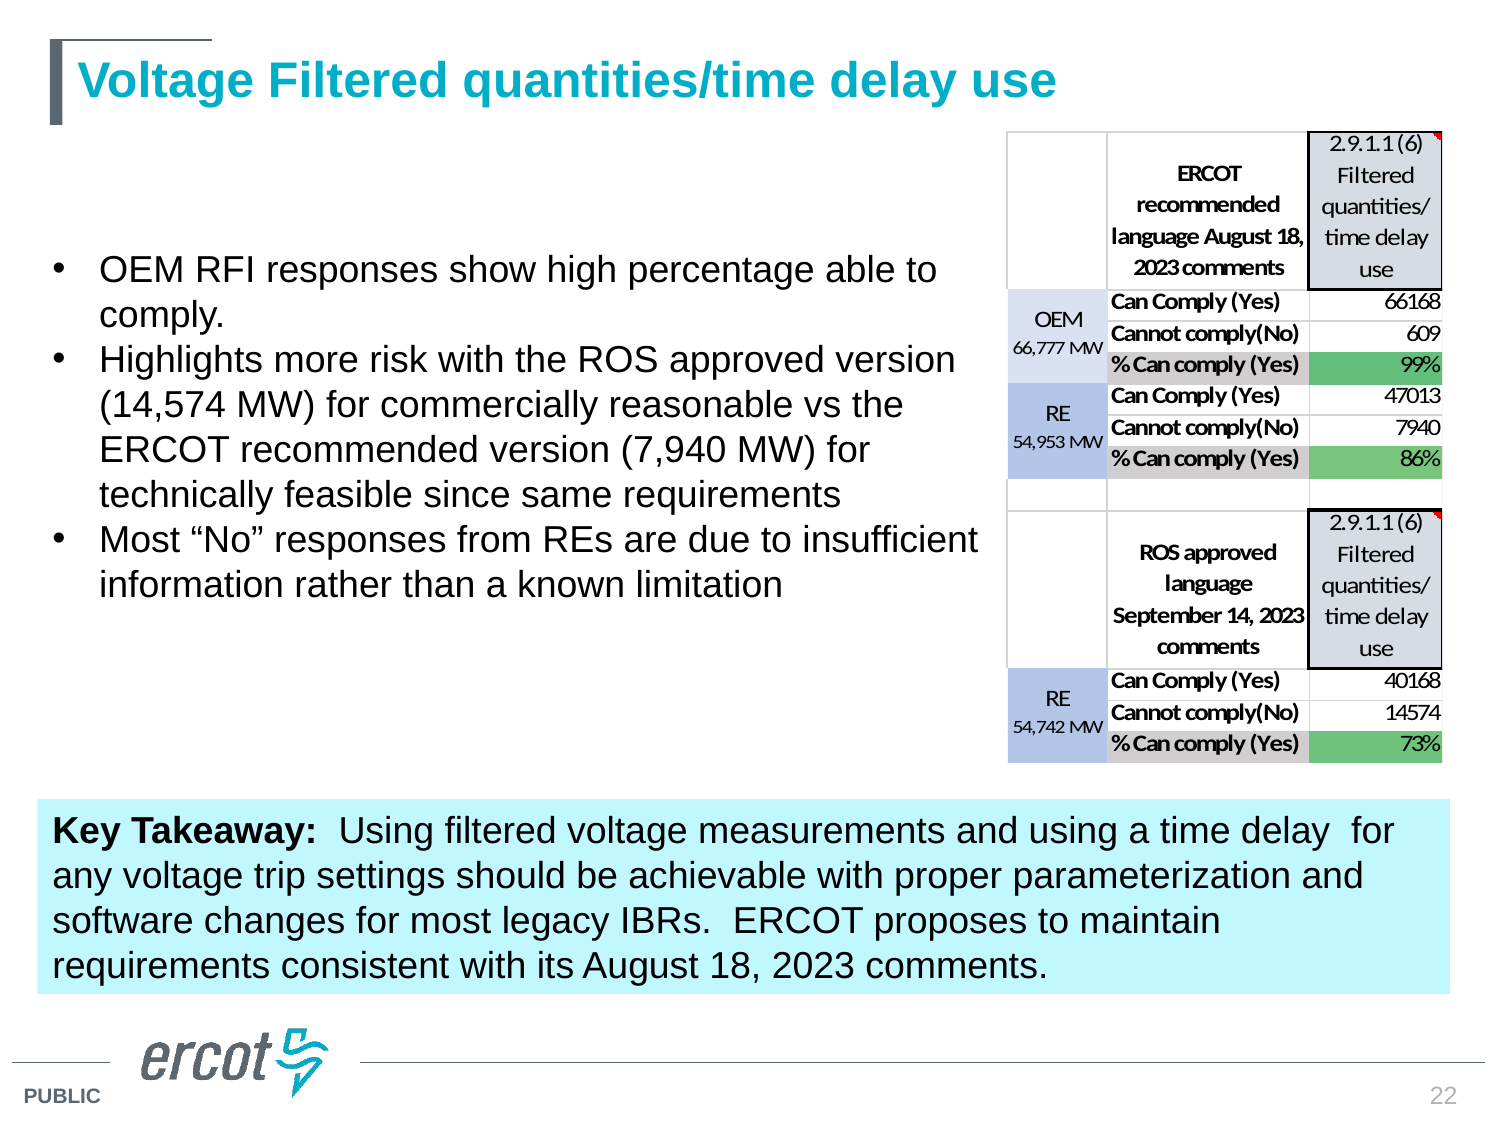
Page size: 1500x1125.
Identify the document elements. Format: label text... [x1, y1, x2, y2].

text_box Key Takeaway: Using filtered voltage measurements and using a time delay for any voltage trip settings should be achievable with proper parameterization and software changes for most legacy IBRs. ERCOT proposes to maintain requirements consistent with its August 18, 2023 comments. [37, 799, 1450, 994]
picture [137, 1024, 332, 1100]
text_box OEM RFI responses show high percentage able to comply. Highlights more risk with the ROS approved version (14,574 MW) for commercially reasonable vs the ERCOT recommended version (7,940 MW) for technically feasible since same requirements Most “No” responses from REs are due to insufficient information rather than a known limitation [37, 237, 1000, 658]
picture [1005, 130, 1444, 765]
slide_number 22 [1400, 1076, 1488, 1113]
title Voltage Filtered quantities/time delay use [62, 39, 1450, 125]
